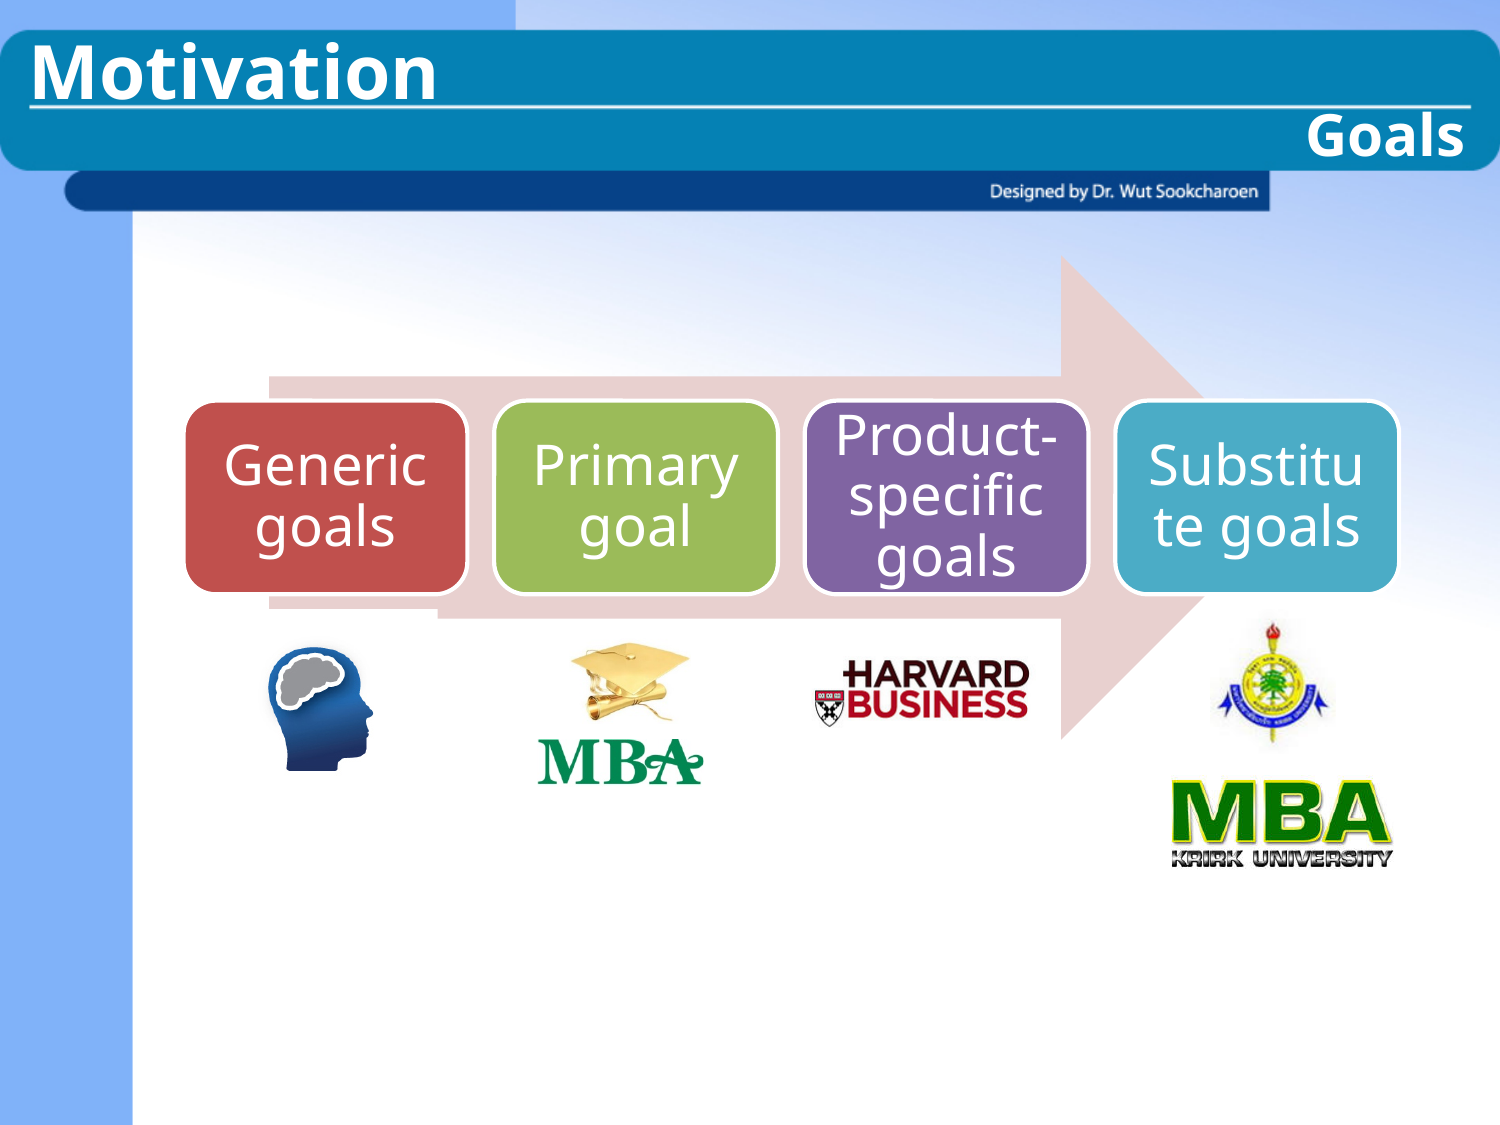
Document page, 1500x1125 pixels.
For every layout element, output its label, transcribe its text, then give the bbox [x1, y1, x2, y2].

text_box Motivation [13, 32, 1475, 107]
picture [0, 146, 1500, 1125]
picture [0, 0, 1500, 54]
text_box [182, 255, 1400, 740]
text_box Goals [37, 108, 1481, 172]
